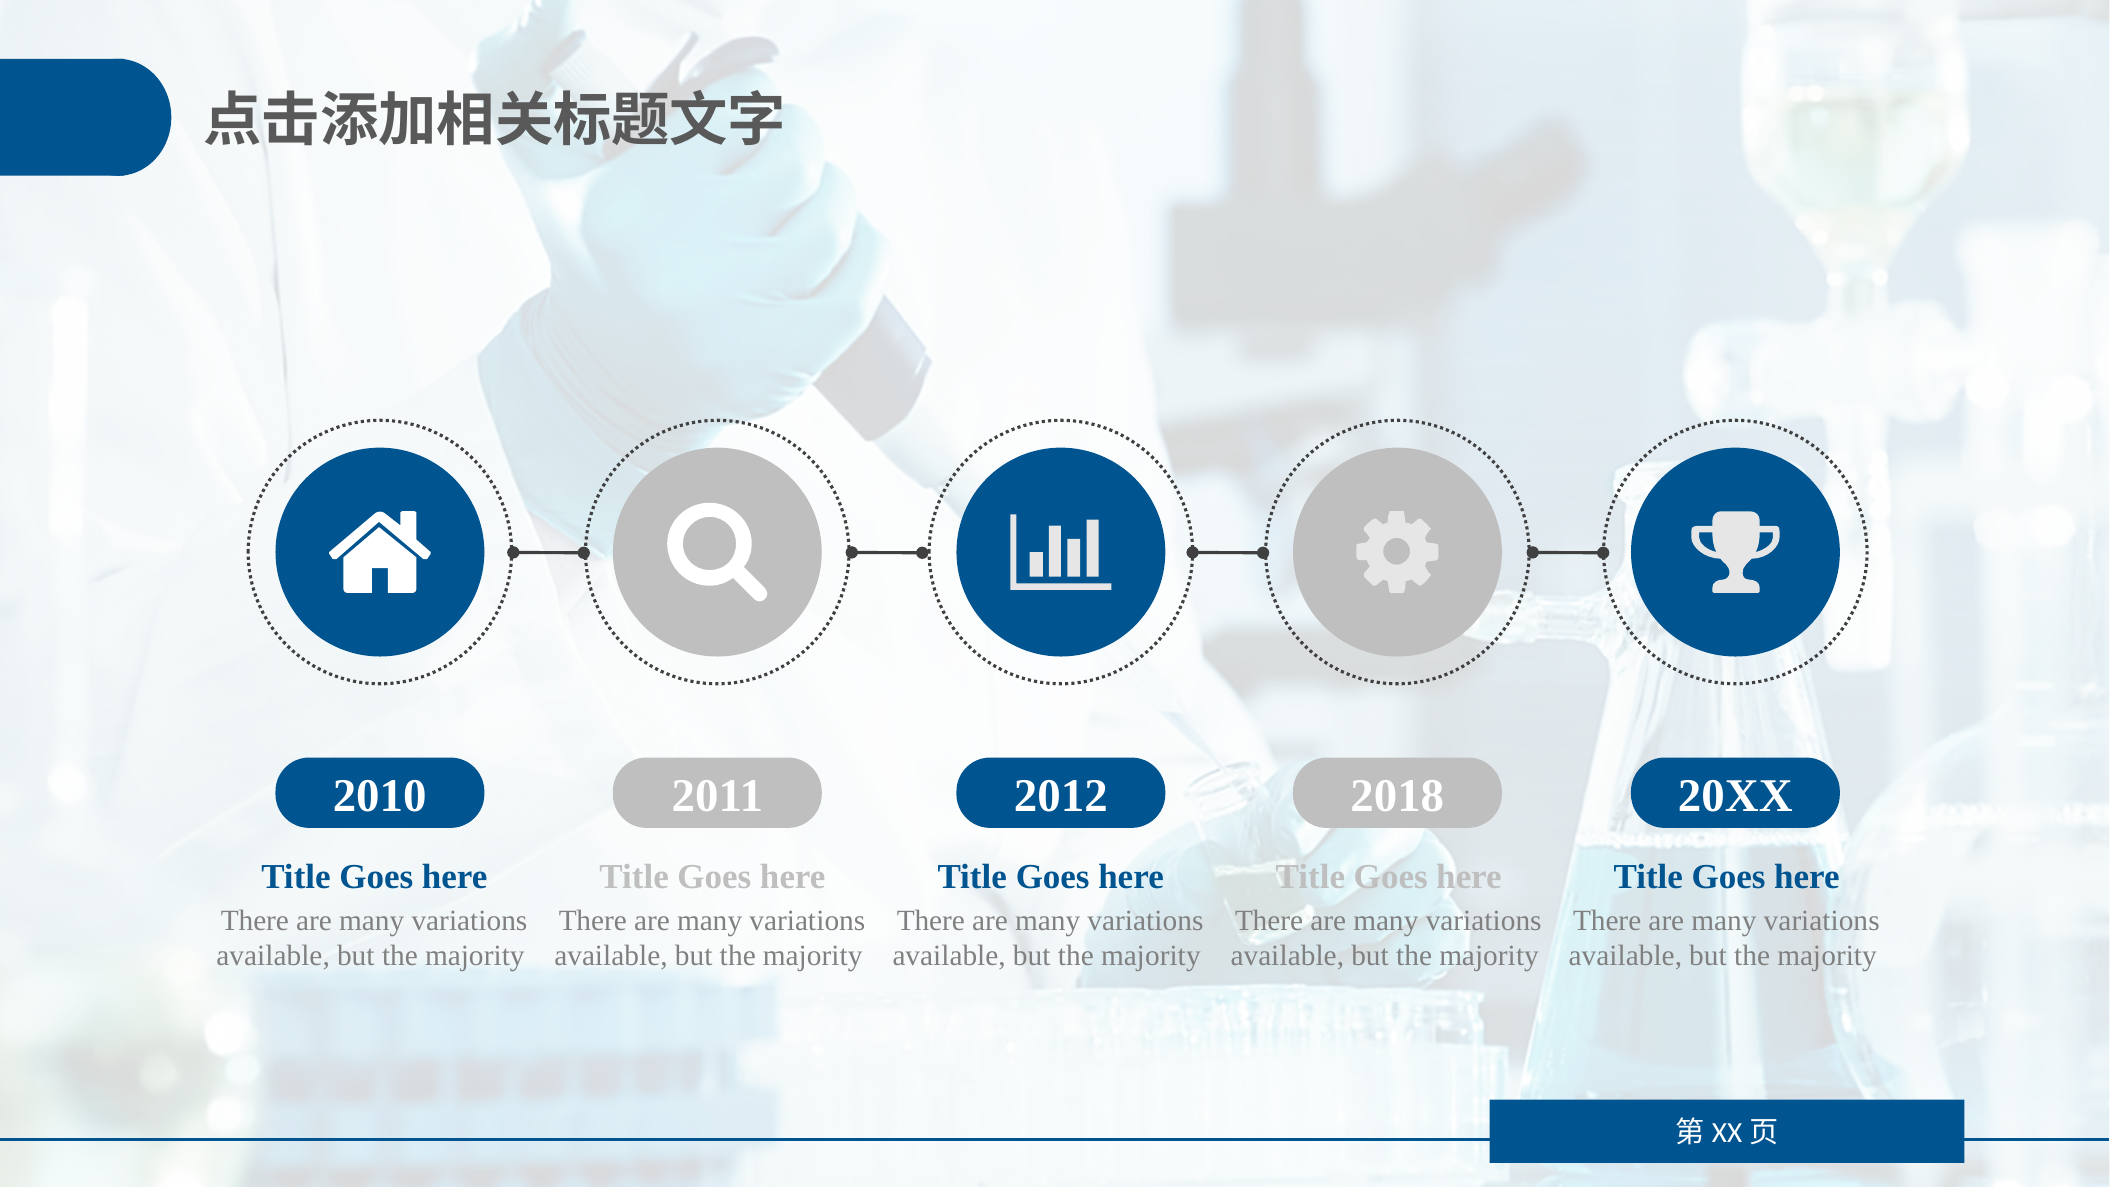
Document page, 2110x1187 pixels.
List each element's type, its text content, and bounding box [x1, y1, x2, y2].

text_box 2018 [1292, 757, 1502, 828]
text_box Title Goes here There are many variations available, but the majority [1548, 845, 1905, 979]
slide_number 第XX页 [1489, 1099, 1965, 1139]
text_box 2011 [612, 757, 822, 828]
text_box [1265, 420, 1530, 684]
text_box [585, 420, 850, 684]
text_box 20XX [1630, 757, 1840, 828]
text_box 2010 [275, 757, 485, 828]
text_box Title Goes here There are many variations available, but the majority [196, 845, 534, 979]
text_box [929, 420, 1193, 684]
slide_number 第XX页 [1489, 1140, 1965, 1163]
text_box 点击添加相关标题文字 [188, 74, 838, 160]
text_box Title Goes here There are many variations available, but the majority [534, 845, 872, 979]
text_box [1603, 420, 1868, 684]
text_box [0, 58, 172, 176]
text_box Title Goes here There are many variations available, but the majority [872, 845, 1210, 979]
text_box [248, 420, 512, 684]
text_box 2012 [956, 757, 1166, 828]
text_box Title Goes here There are many variations available, but the majority [1210, 845, 1548, 979]
